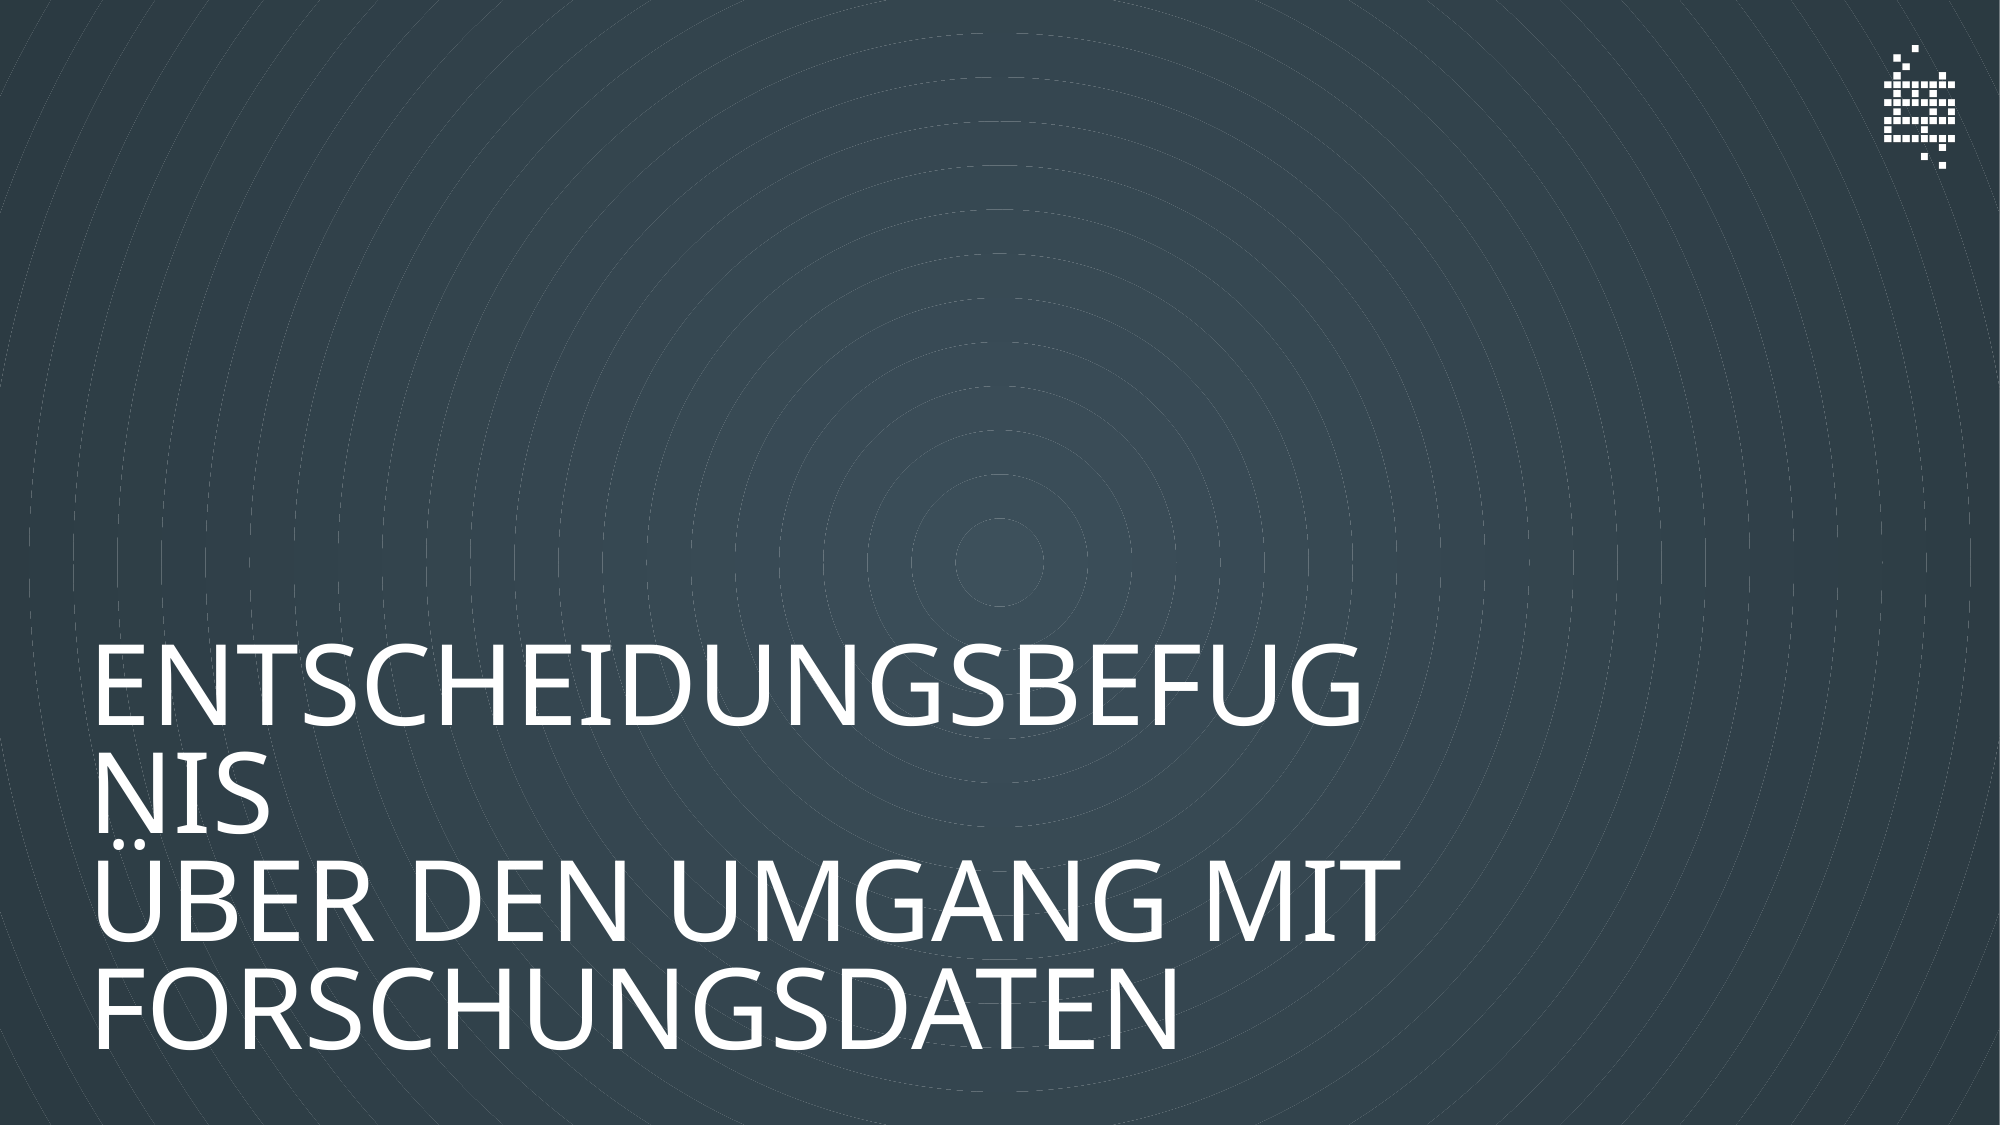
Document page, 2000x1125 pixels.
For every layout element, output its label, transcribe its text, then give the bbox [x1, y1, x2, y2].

text_box [0, 0, 2000, 1125]
picture [1884, 45, 1955, 169]
text_box Entscheidungsbefugnis über den Umgang mit Forschungsdaten [88, 639, 1413, 985]
